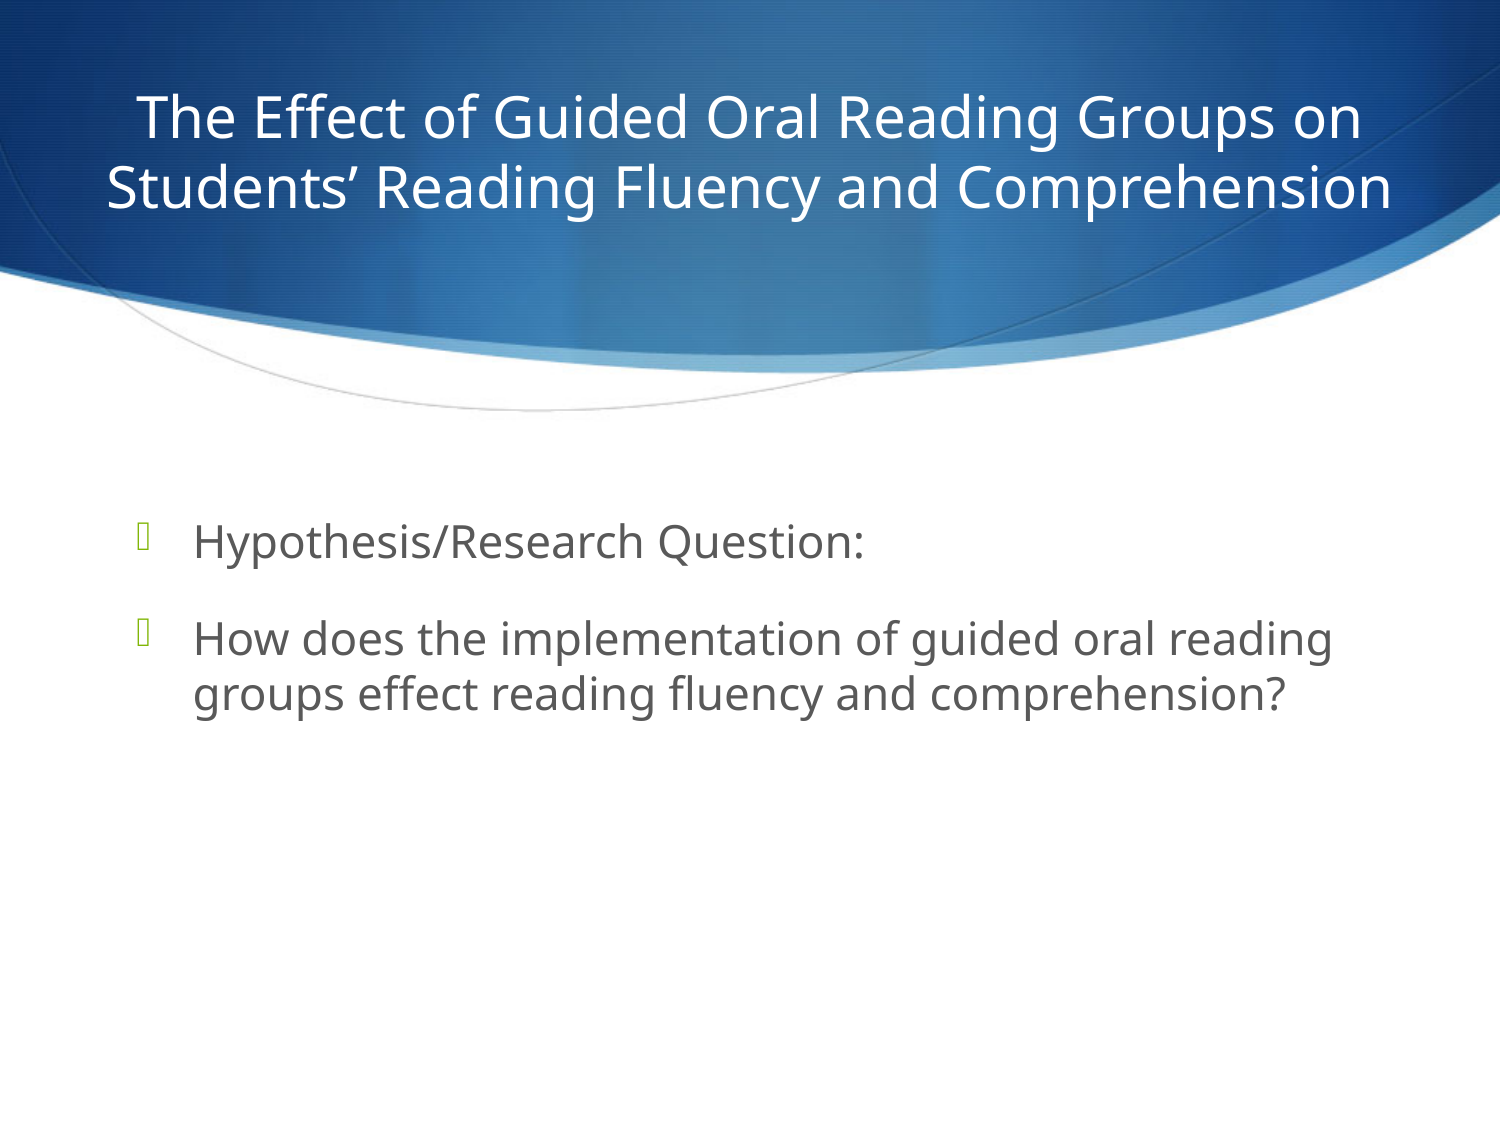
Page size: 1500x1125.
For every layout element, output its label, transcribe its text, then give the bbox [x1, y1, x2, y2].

title The Effect of Guided Oral Reading Groups on Students’ Reading Fluency and Comprehension [74, 56, 1426, 245]
list Hypothesis/Research Question: How does the implementation of guided oral reading groups effect reading fluency and comprehension? [121, 505, 1379, 781]
picture [0, 0, 1500, 1125]
